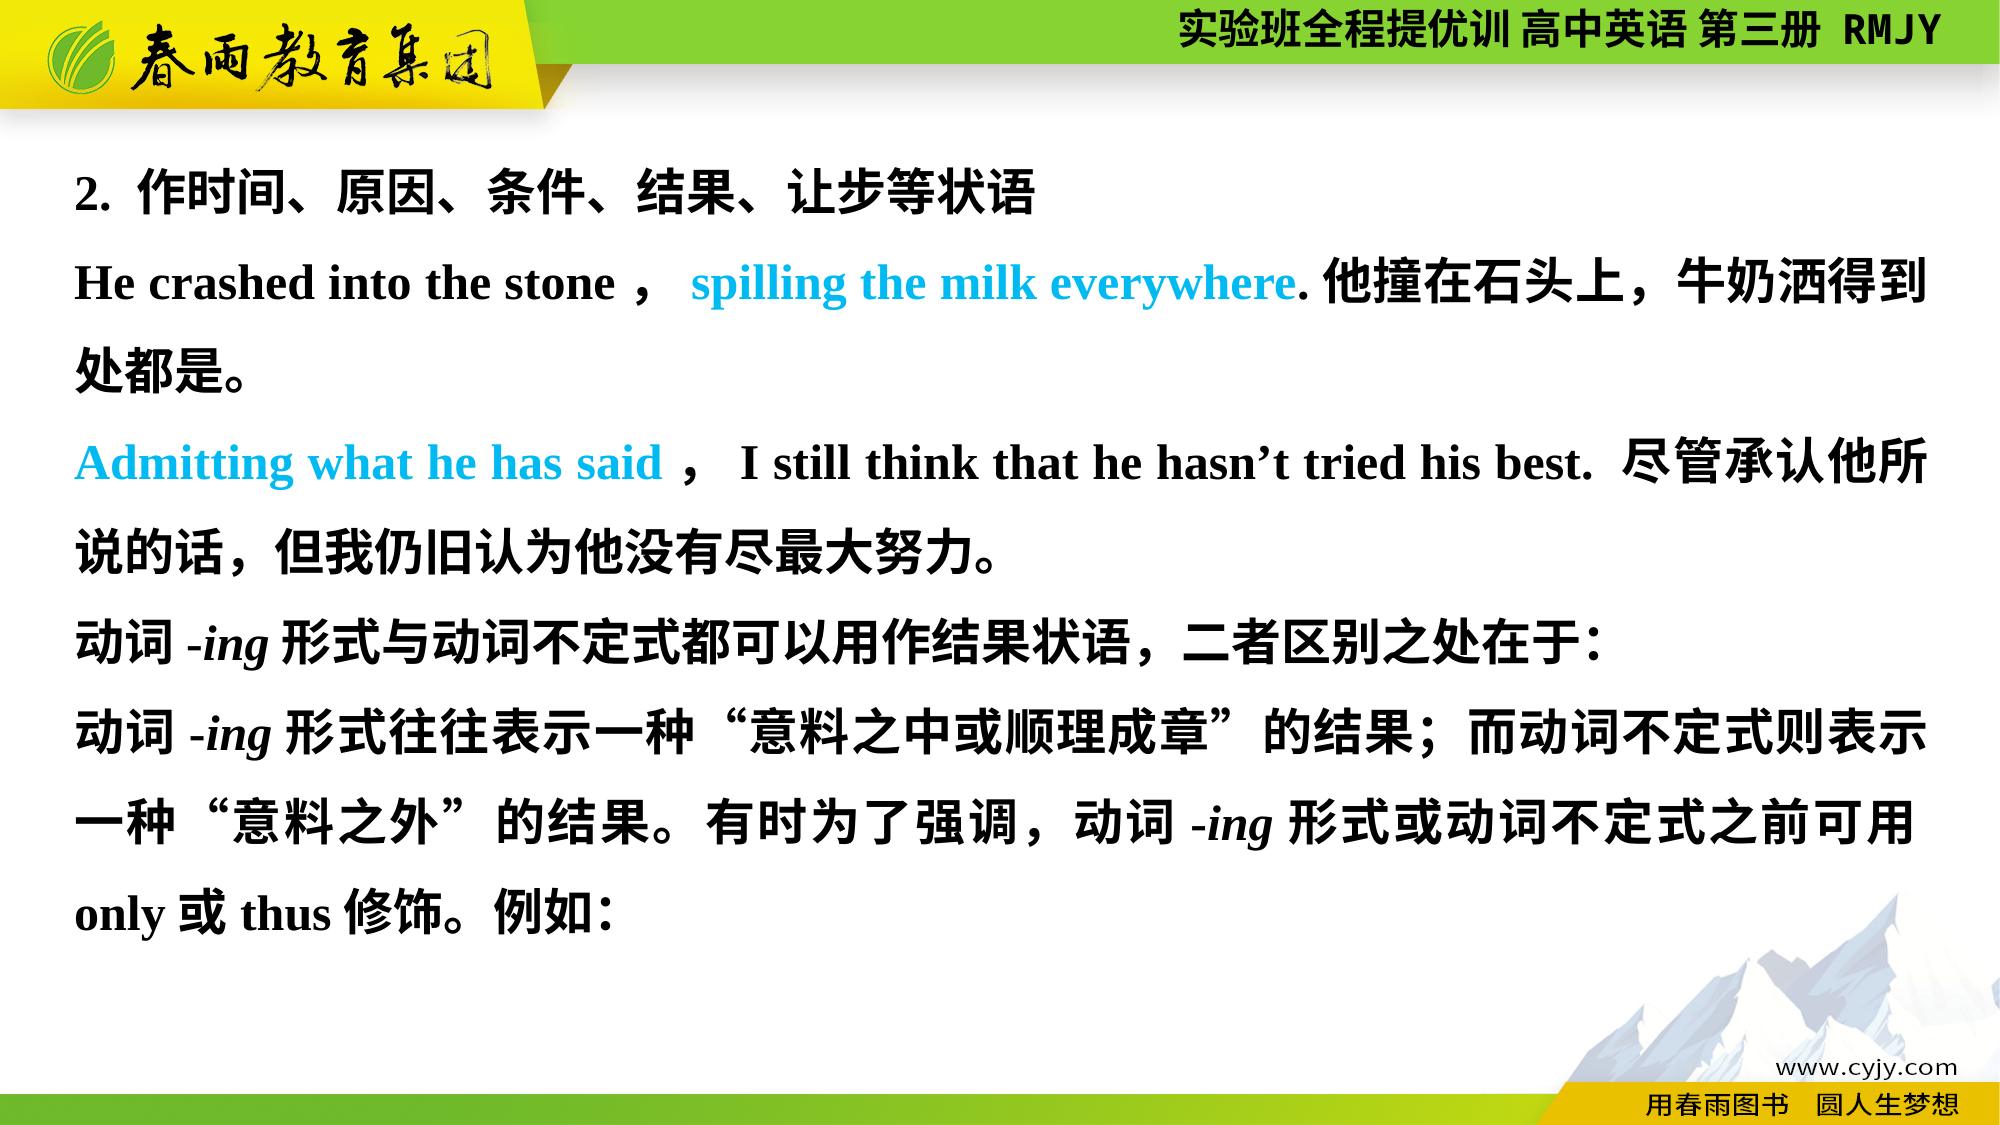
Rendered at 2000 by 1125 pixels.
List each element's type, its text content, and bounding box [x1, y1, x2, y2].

picture [0, 0, 2000, 1125]
list 2. 作时间、原因、条件、结果、让步等状语 He crashed into the stone，spilling the milk everywhere.他撞在石头上，牛奶洒得到处都是。 Admitting what he has said，I still think that he hasn’t tried his best. 尽管承认他所说的话，但我仍旧认为他没有尽最大努力。 动词-ing形式与动词不定式都可以用作结果状语，二者区别之处在于： 动词-ing形式往往表示一种“意料之中或顺理成章”的结果；而动词不定式则表示一种“意料之外”的结果。有时为了强调，动词-ing形式或动词不定式之前可用only或thus修饰。例如： [59, 122, 1944, 944]
